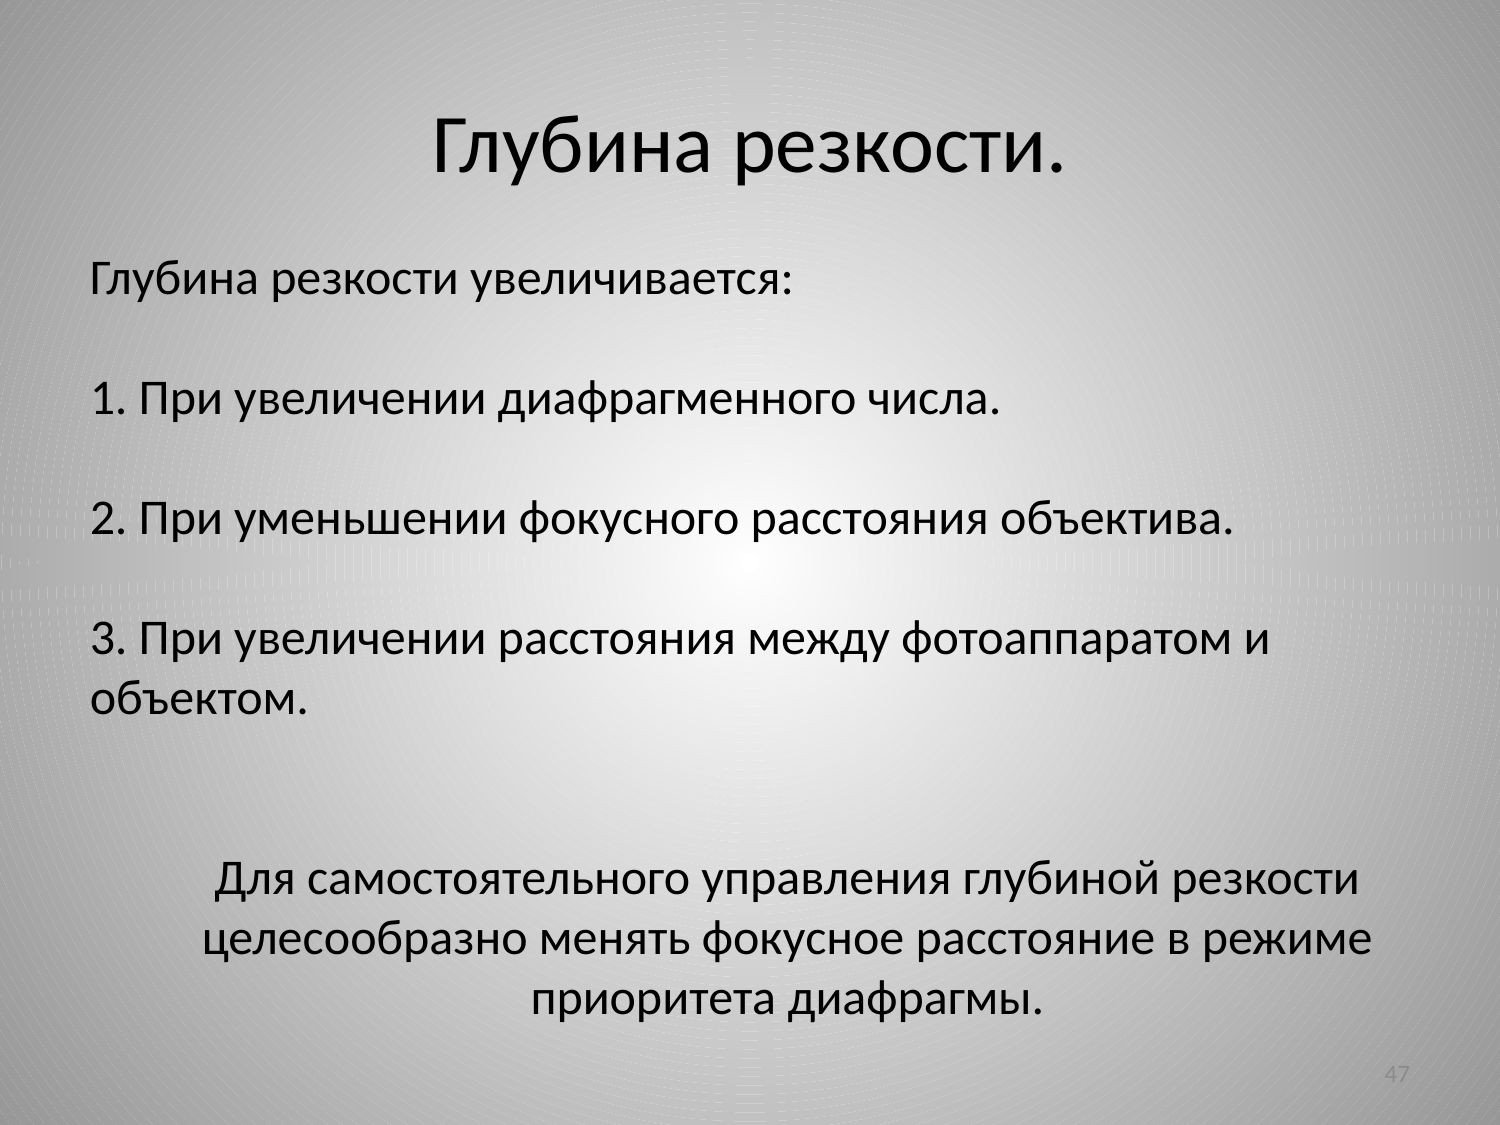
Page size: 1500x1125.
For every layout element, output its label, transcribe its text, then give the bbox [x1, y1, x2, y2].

text_box Глубина резкости увеличивается: 1. При увеличении диафрагменного числа. 2. При уменьшении фокусного расстояния объектива. 3. При увеличении расстояния между фотоаппаратом и объектом. [74, 237, 1425, 733]
text_box Для самостоятельного управления глубиной резкости целесообразно менять фокусное расстояние в режиме приоритета диафрагмы. [74, 837, 1500, 1033]
slide_number 47 [1074, 1042, 1425, 1103]
title Глубина резкости. [75, 45, 1425, 233]
